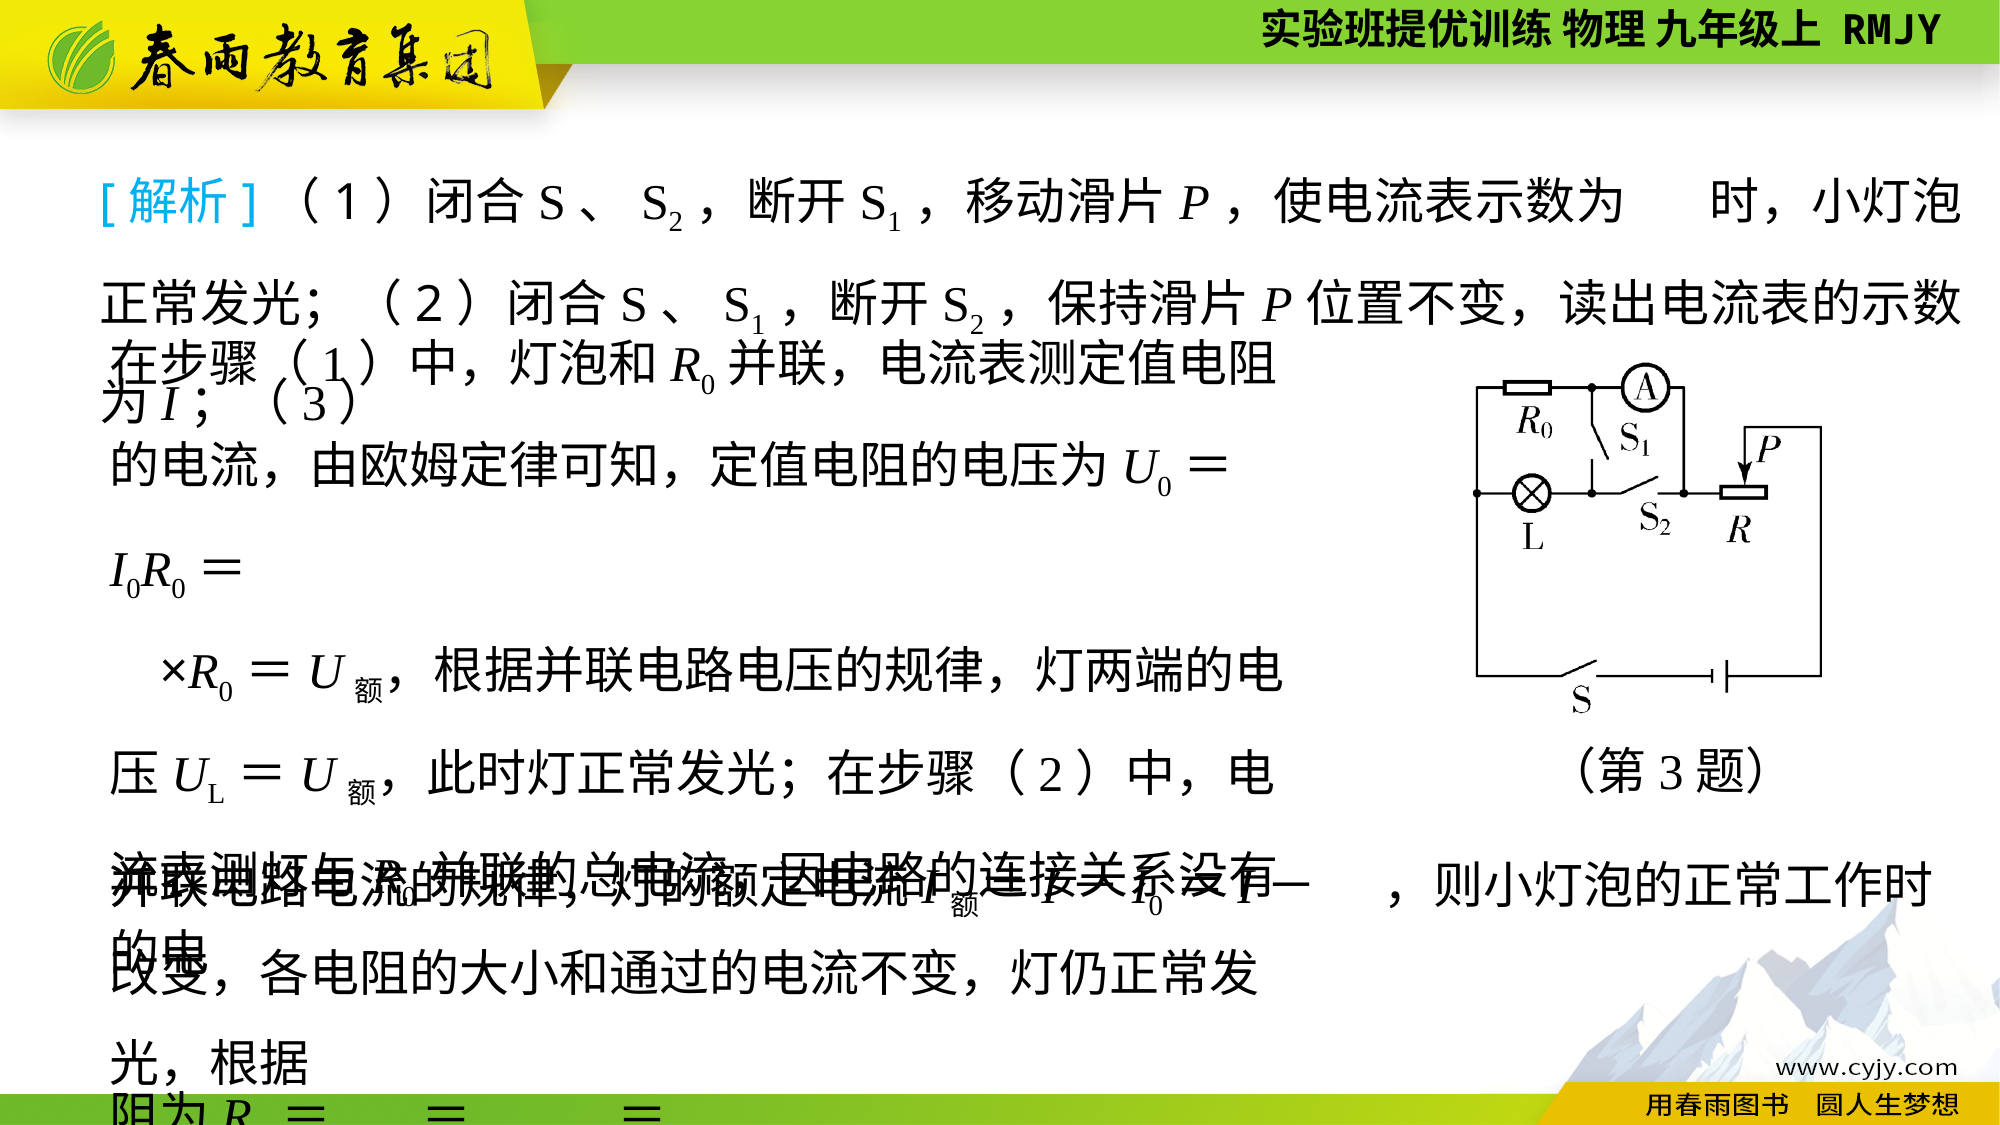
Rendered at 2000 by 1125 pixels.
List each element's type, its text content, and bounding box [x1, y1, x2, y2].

list 在步骤（1）中，灯泡和R0并联，电流表测定值电阻的电流，由欧姆定律可知，定值电阻的电压为U0＝I0R0＝ ×R0＝U额，根据并联电路电压的规律，灯两端的电压UL＝U额，此时灯正常发光；在步骤（2）中，电流表测灯与R0并联的总电流，因电路的连接关系没有改变，各电阻的大小和通过的电流不变，灯仍正常发光，根据 [94, 289, 1336, 753]
text_box [解析]（1）闭合S、S2，断开S1，移动滑片P，使电流表示数为 时，小灯泡正常发光；（2）闭合S、S1，断开S2，保持滑片P位置不变，读出电流表的示数为I；（3） [84, 127, 1978, 442]
text_box 并联电路电流的规律，灯的额定电流I额＝I－I0＝I－ ，则小灯泡的正常工作时的电 阻为RL＝ ＝ ＝ . [94, 845, 1978, 1125]
text_box （第3题） [1532, 733, 1811, 807]
picture [0, 0, 2000, 1125]
